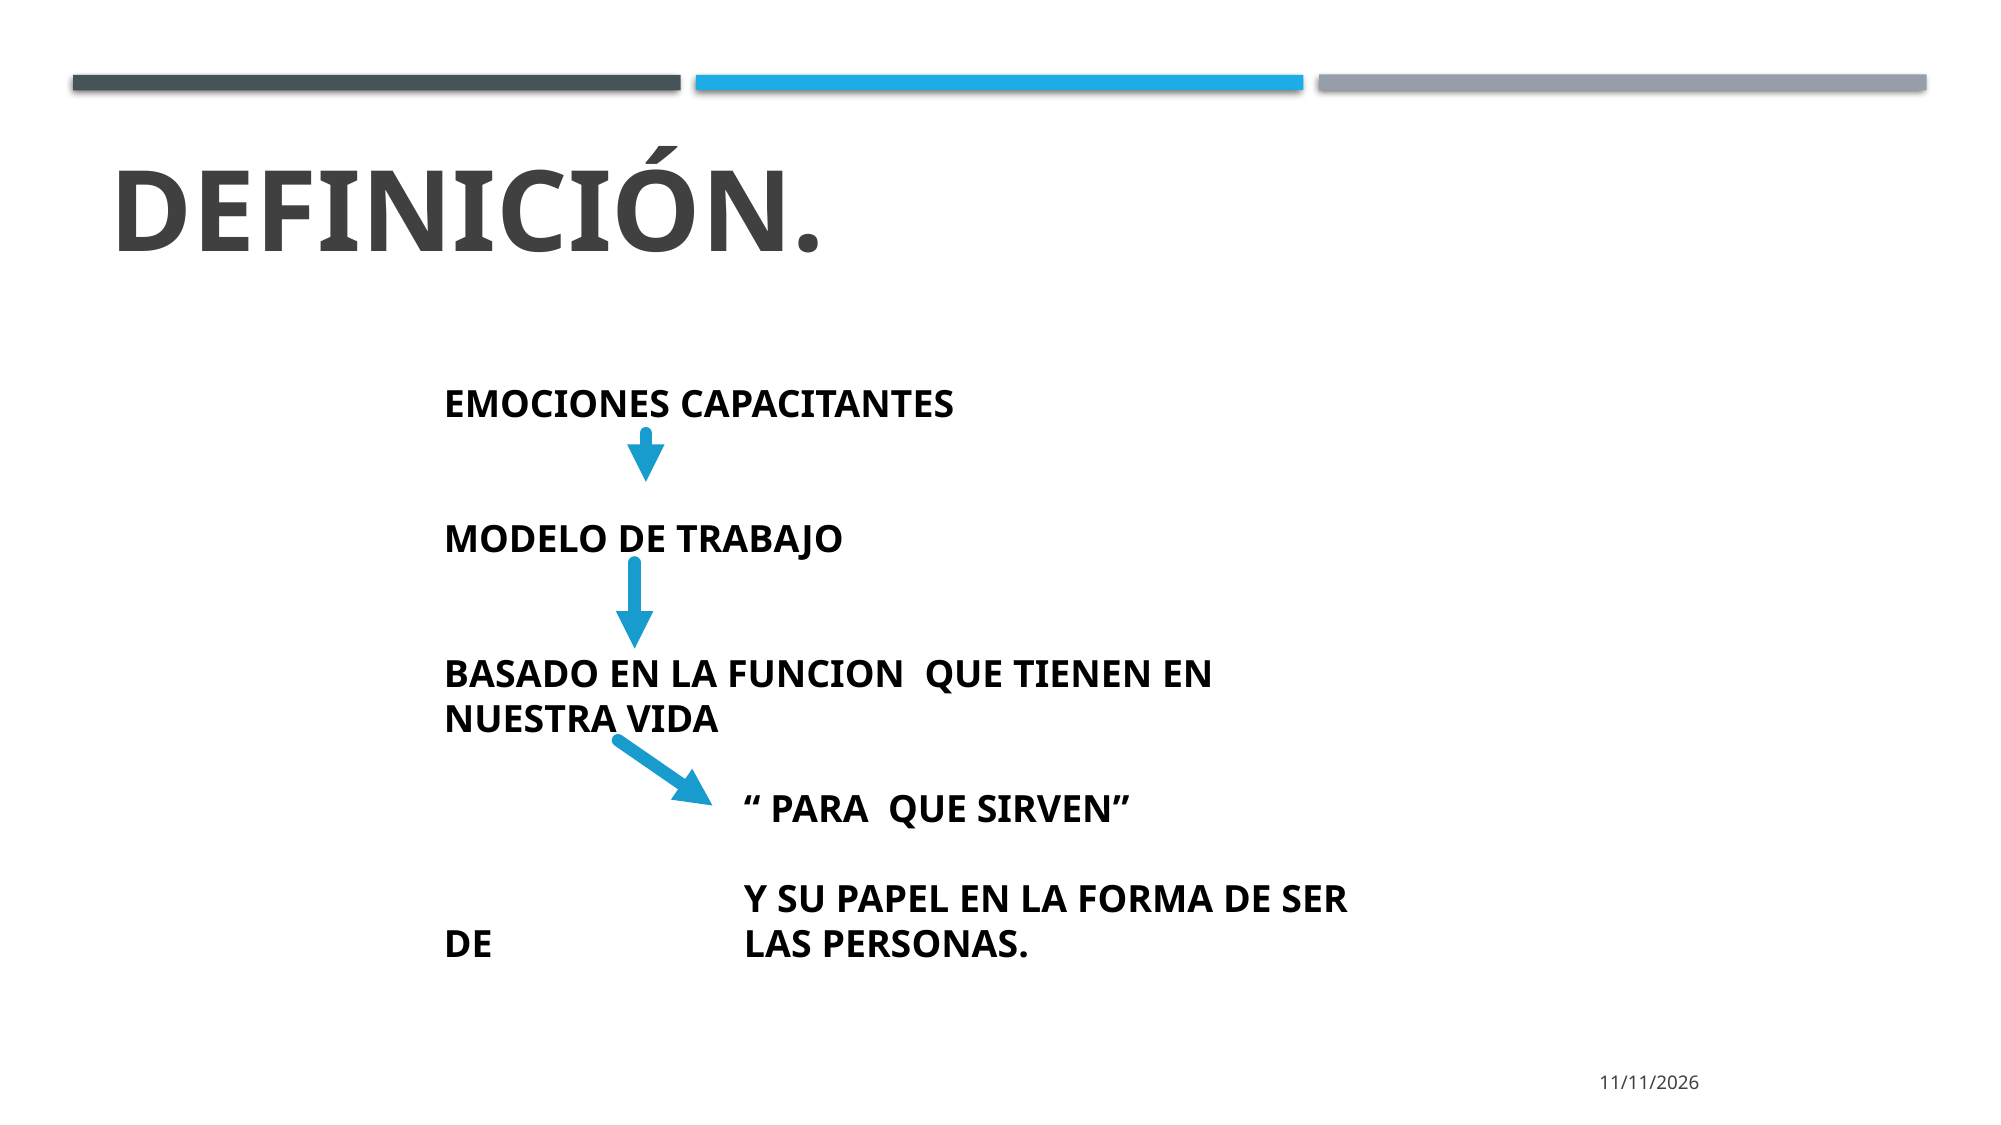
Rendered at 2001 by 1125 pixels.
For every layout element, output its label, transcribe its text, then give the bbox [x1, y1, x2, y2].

text_box EMOCIONES CAPACITANTES MODELO DE TRABAJO BASADO EN LA FUNCION QUE TIENEN EN NUESTRA VIDA “ PARA QUE SIRVEN” Y SU PAPEL EN LA FORMA DE SER DE LAS PERSONAS. [429, 372, 1398, 972]
title DEFINICIÓN. [94, 119, 1904, 282]
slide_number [1247, 1053, 1715, 1114]
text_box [617, 739, 713, 806]
